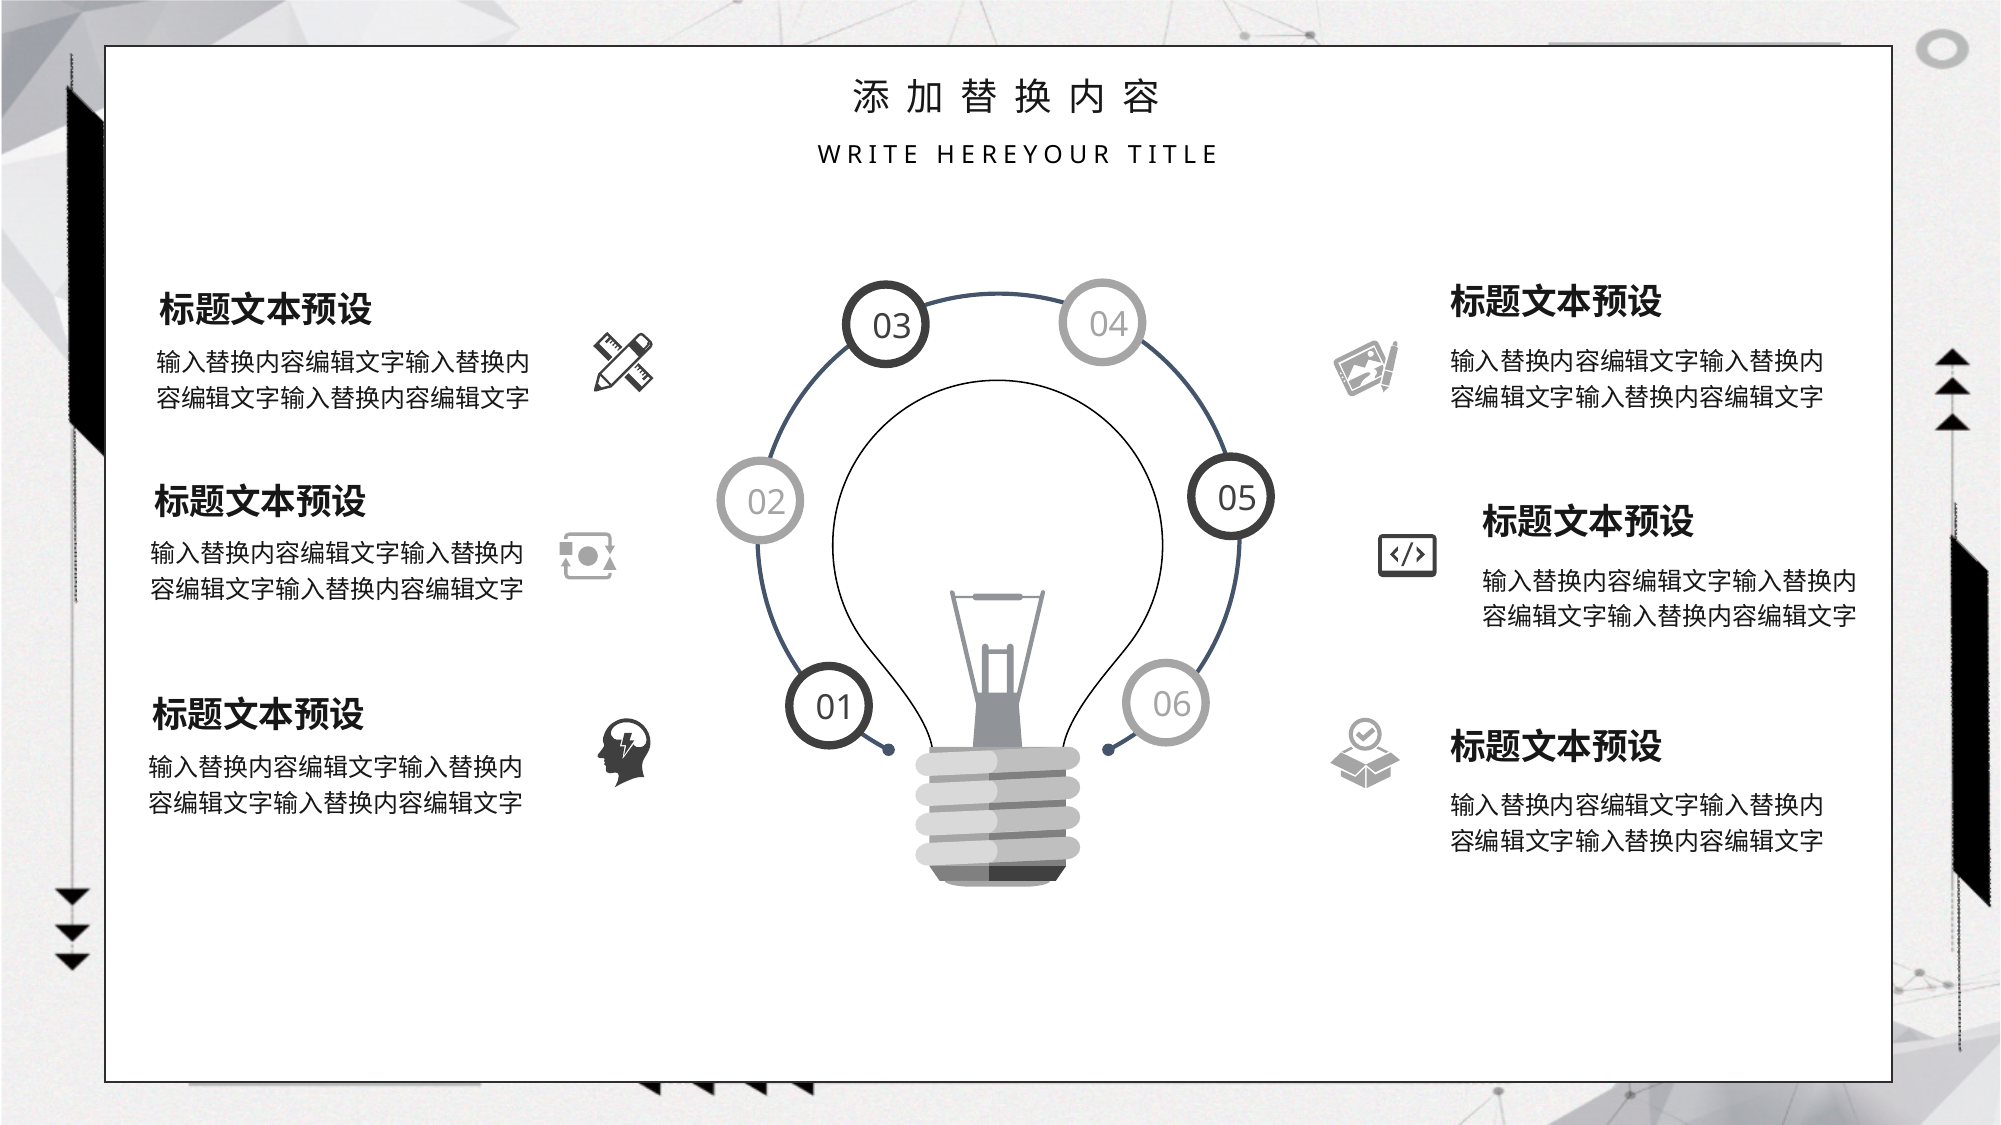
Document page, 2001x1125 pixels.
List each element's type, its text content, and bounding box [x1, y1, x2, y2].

text_box 标题文本预设 [137, 684, 498, 743]
text_box 输入替换内容编辑文字输入替换内容编辑文字输入替换内容编辑文字 [1467, 551, 1884, 643]
picture [0, 0, 2001, 1125]
text_box 输入替换内容编辑文字输入替换内容编辑文字输入替换内容编辑文字 [141, 332, 558, 425]
text_box 标题文本预设 [1437, 716, 1796, 774]
text_box 输入替换内容编辑文字输入替换内容编辑文字输入替换内容编辑文字 [1437, 776, 1852, 868]
text_box 标题文本预设 [1435, 271, 1796, 330]
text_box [559, 282, 1437, 887]
text_box 标题文本预设 [1467, 491, 1828, 549]
text_box 标题文本预设 [139, 471, 500, 530]
text_box 输入替换内容编辑文字输入替换内容编辑文字输入替换内容编辑文字 [133, 737, 550, 830]
text_box 标题文本预设 [145, 279, 506, 338]
text_box 输入替换内容编辑文字输入替换内容编辑文字输入替换内容编辑文字 [135, 524, 552, 617]
text_box 输入替换内容编辑文字输入替换内容编辑文字输入替换内容编辑文字 [1437, 332, 1852, 424]
